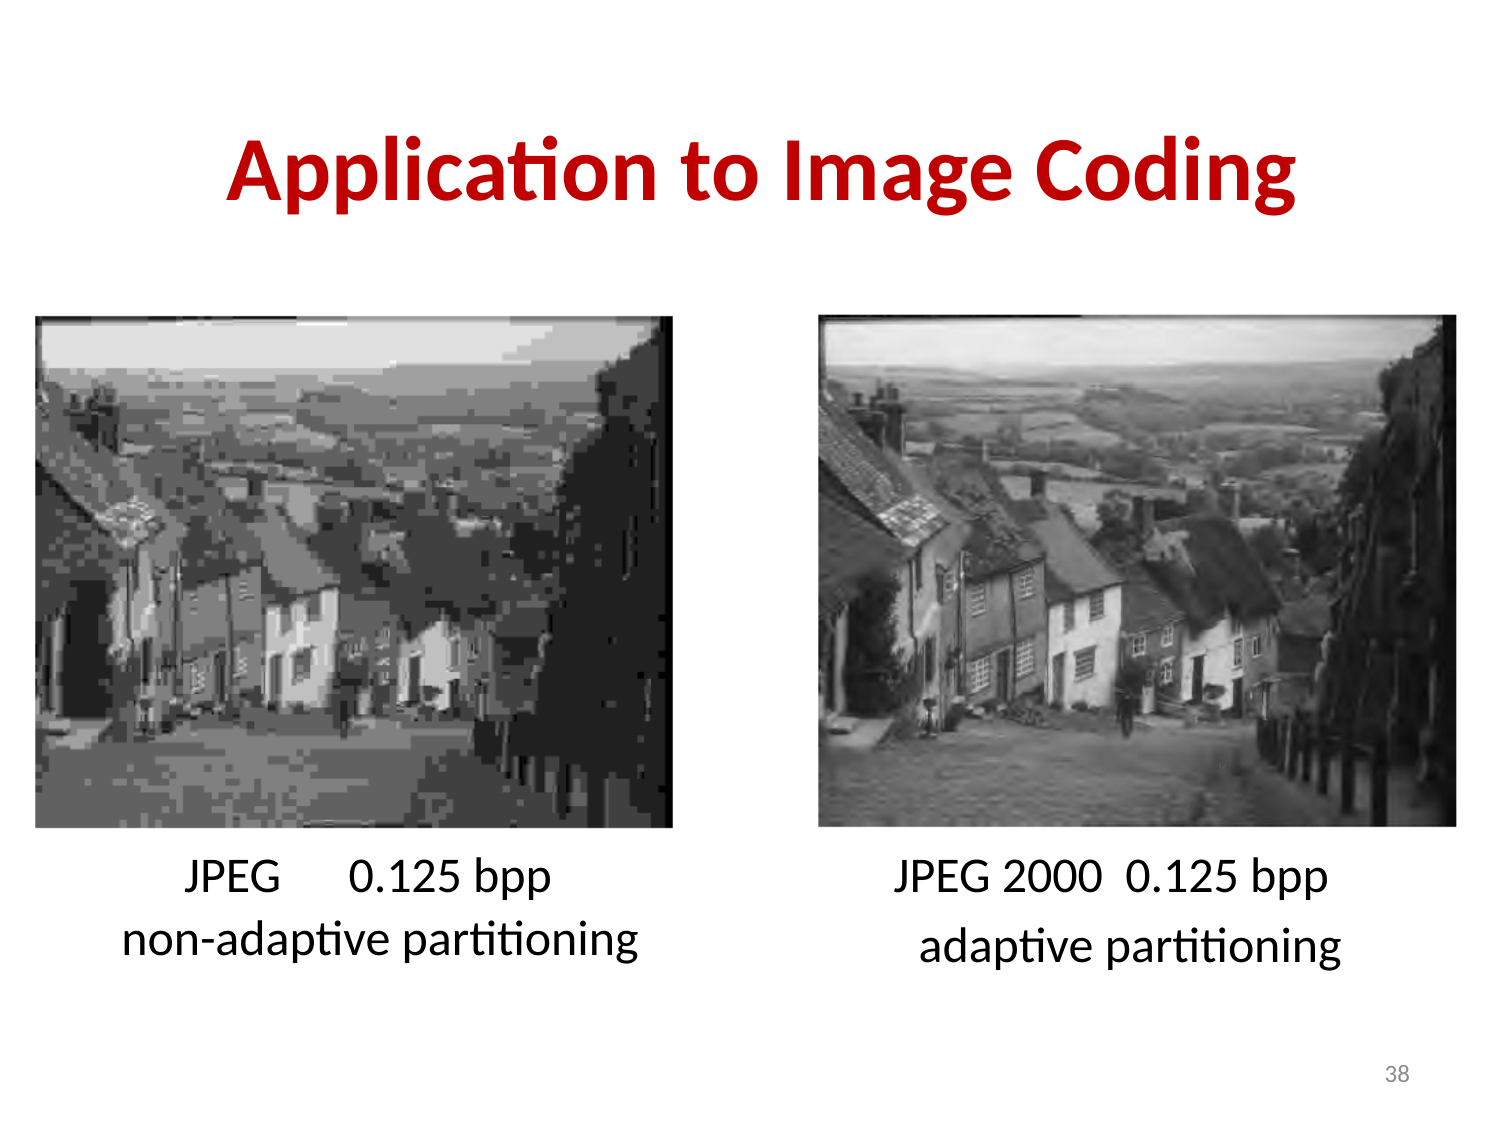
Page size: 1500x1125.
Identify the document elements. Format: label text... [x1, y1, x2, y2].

text_box JPEG 0.125 bpp [169, 854, 568, 898]
picture [18, 292, 751, 846]
text_box non-adaptive partitioning [106, 898, 654, 973]
picture [787, 304, 1500, 849]
text_box JPEG 2000 0.125 bpp [878, 858, 1344, 910]
text_box adaptive partitioning [903, 904, 1357, 980]
text_box Application to Image Coding [87, 70, 1438, 258]
slide_number 38 [1074, 1042, 1425, 1103]
